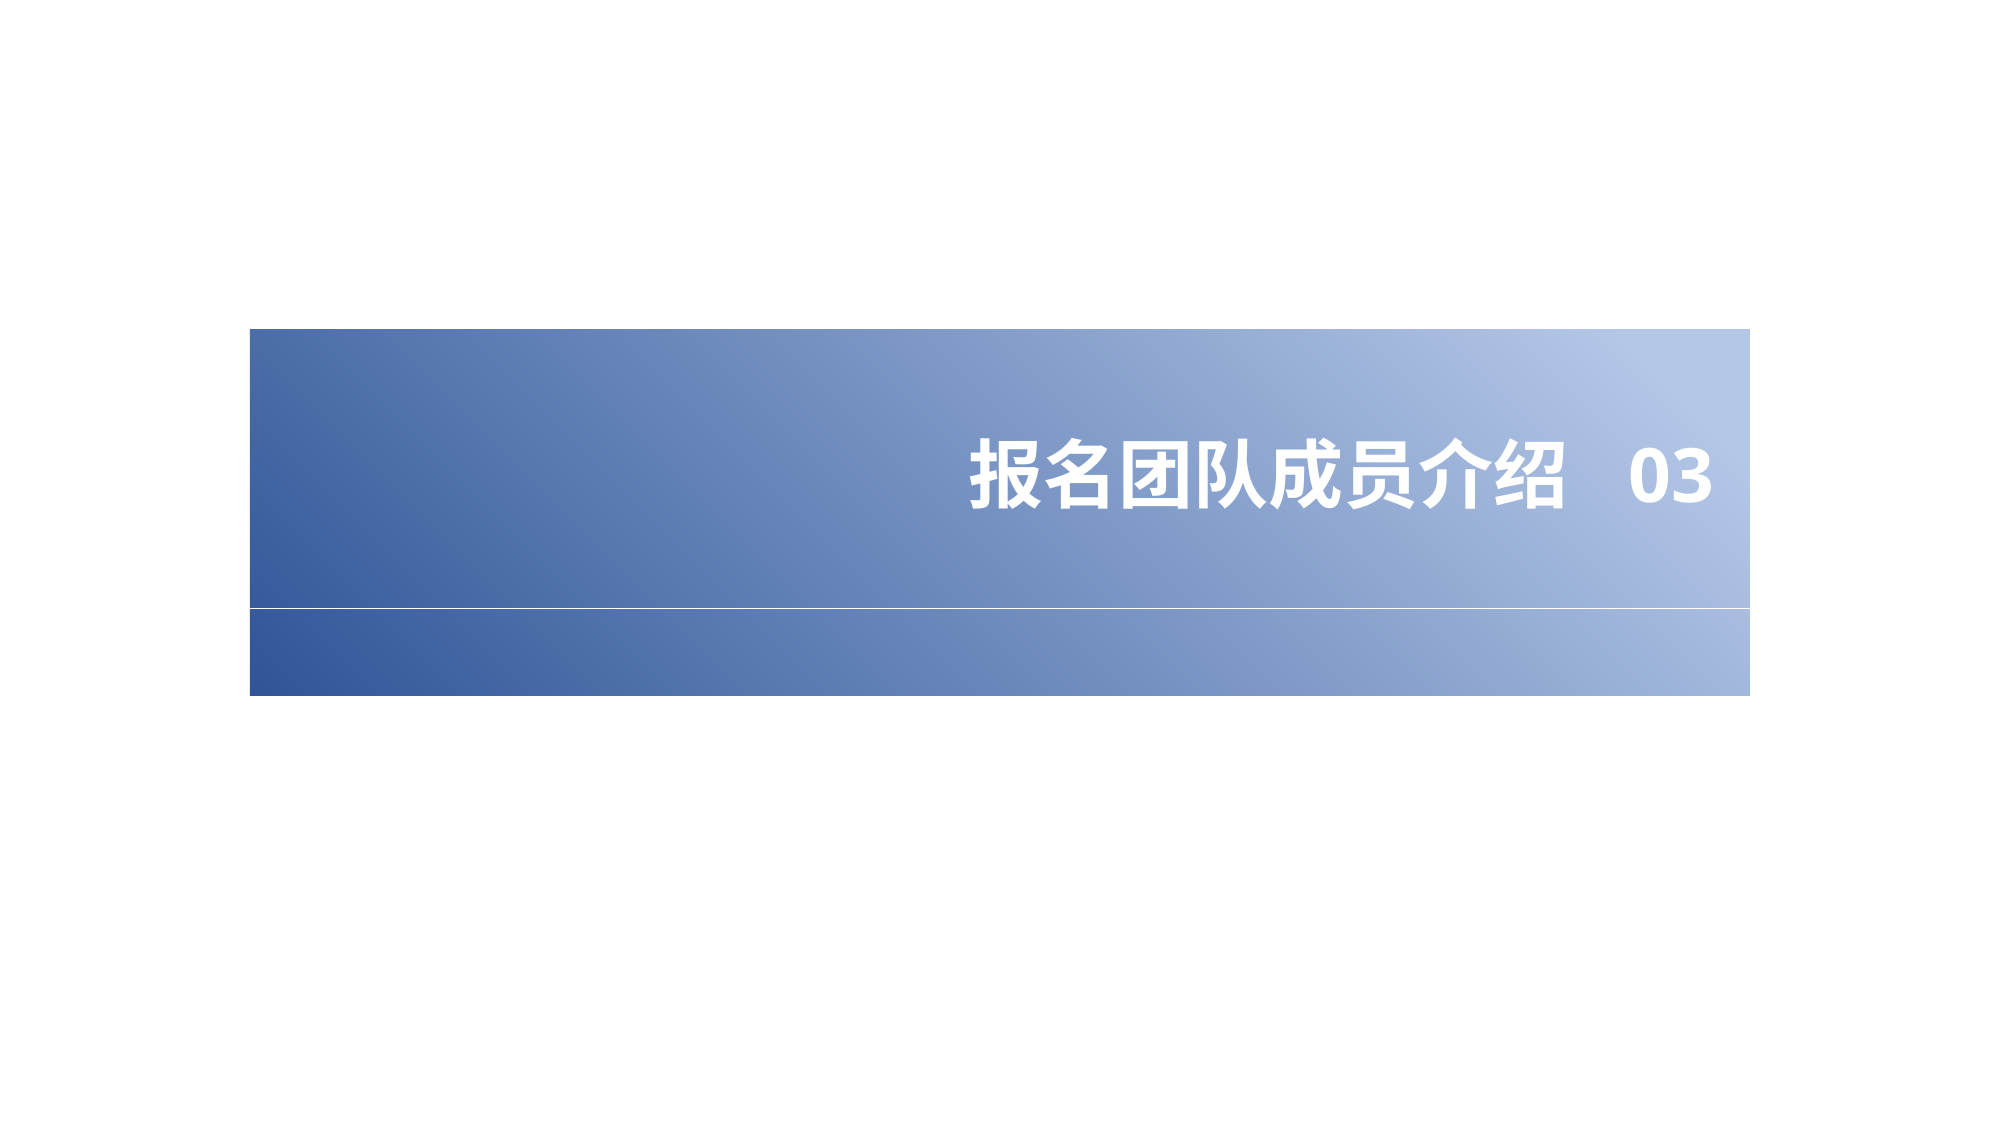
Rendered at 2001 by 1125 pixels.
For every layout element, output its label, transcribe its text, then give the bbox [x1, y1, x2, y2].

text_box 报名团队成员介绍 [865, 406, 1584, 527]
text_box 03 [1613, 406, 1763, 527]
text_box [249, 329, 1751, 697]
